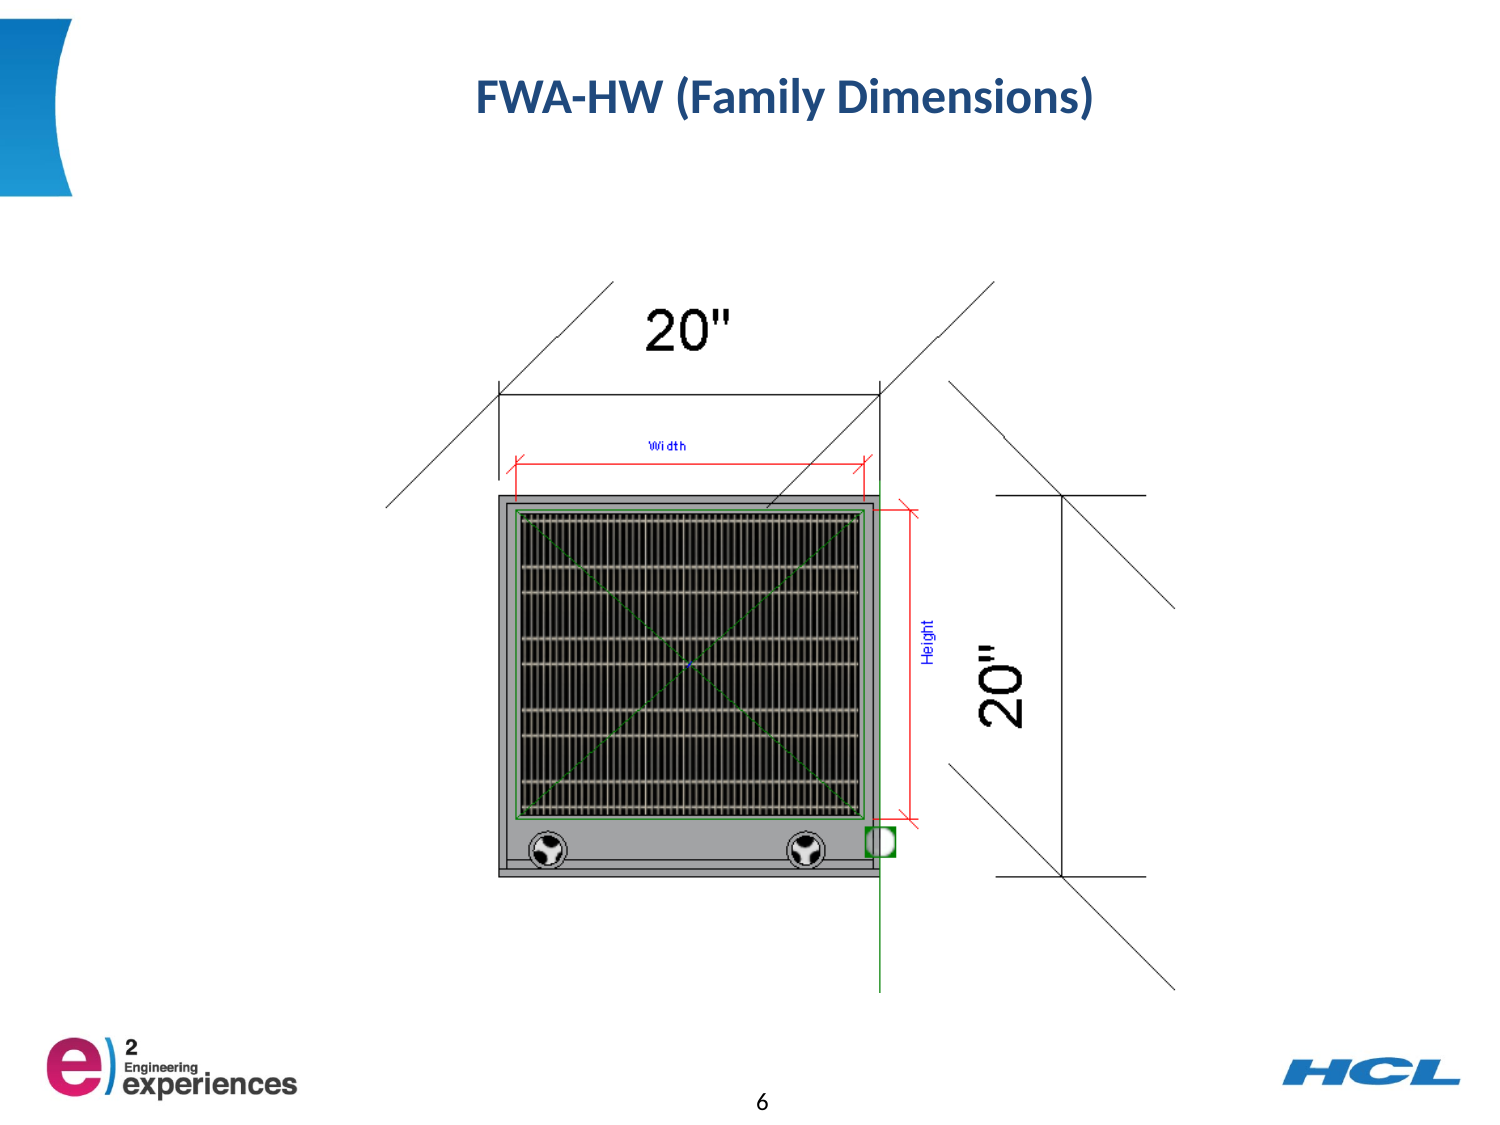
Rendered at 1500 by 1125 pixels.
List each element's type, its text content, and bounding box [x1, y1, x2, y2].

picture [0, 0, 1500, 1125]
title FWA-HW (Family Dimensions) [70, 0, 1500, 188]
